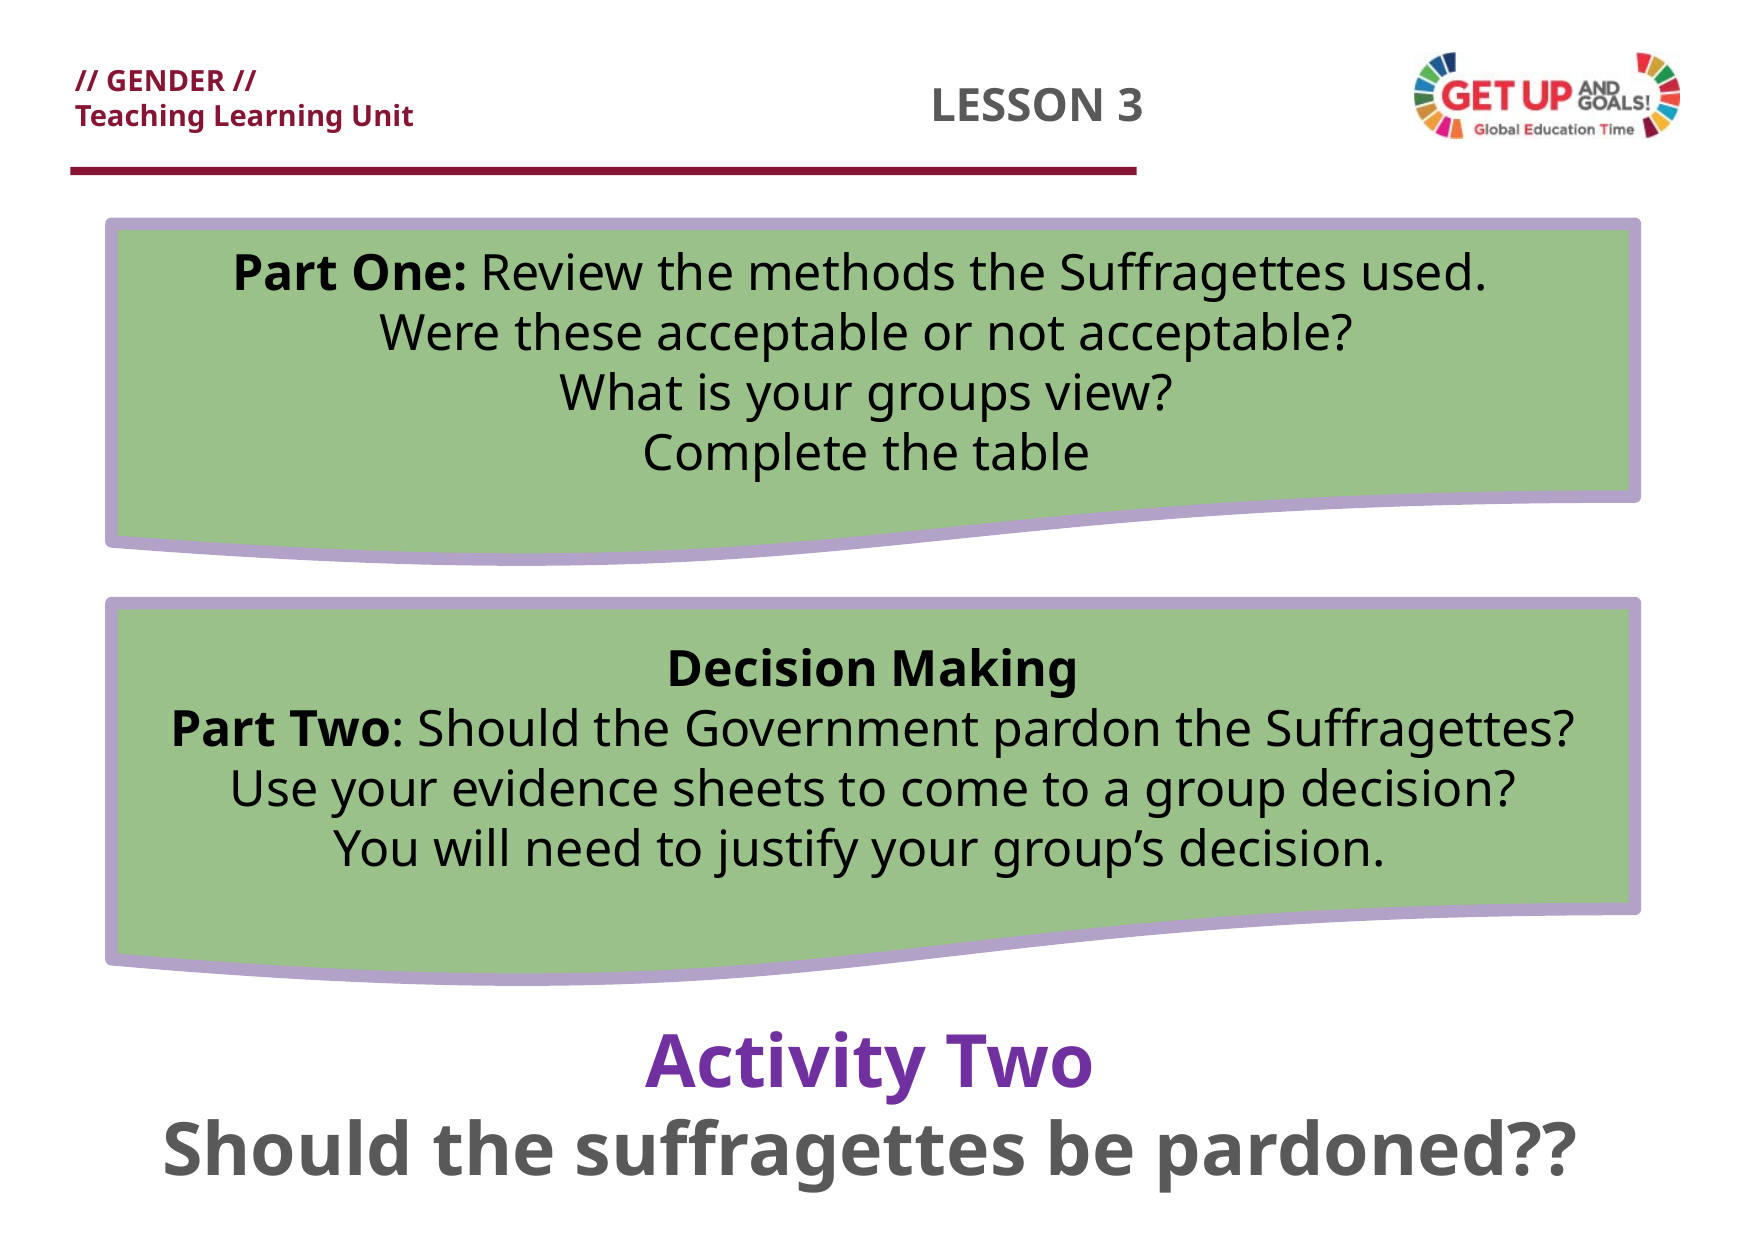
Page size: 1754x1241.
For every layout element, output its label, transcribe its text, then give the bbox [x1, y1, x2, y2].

text_box Decision Making Part Two: Should the Government pardon the Suffragettes? Use your evidence sheets to come to a group decision? You will need to justify your group’s decision. [109, 600, 1637, 982]
text_box Part One: Review the methods the Suffragettes used. Were these acceptable or not acceptable? What is your groups view? Complete the table [109, 221, 1637, 562]
text_box Activity Two Should the suffragettes be pardoned?? [67, 1021, 1674, 1222]
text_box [59, 47, 1680, 176]
